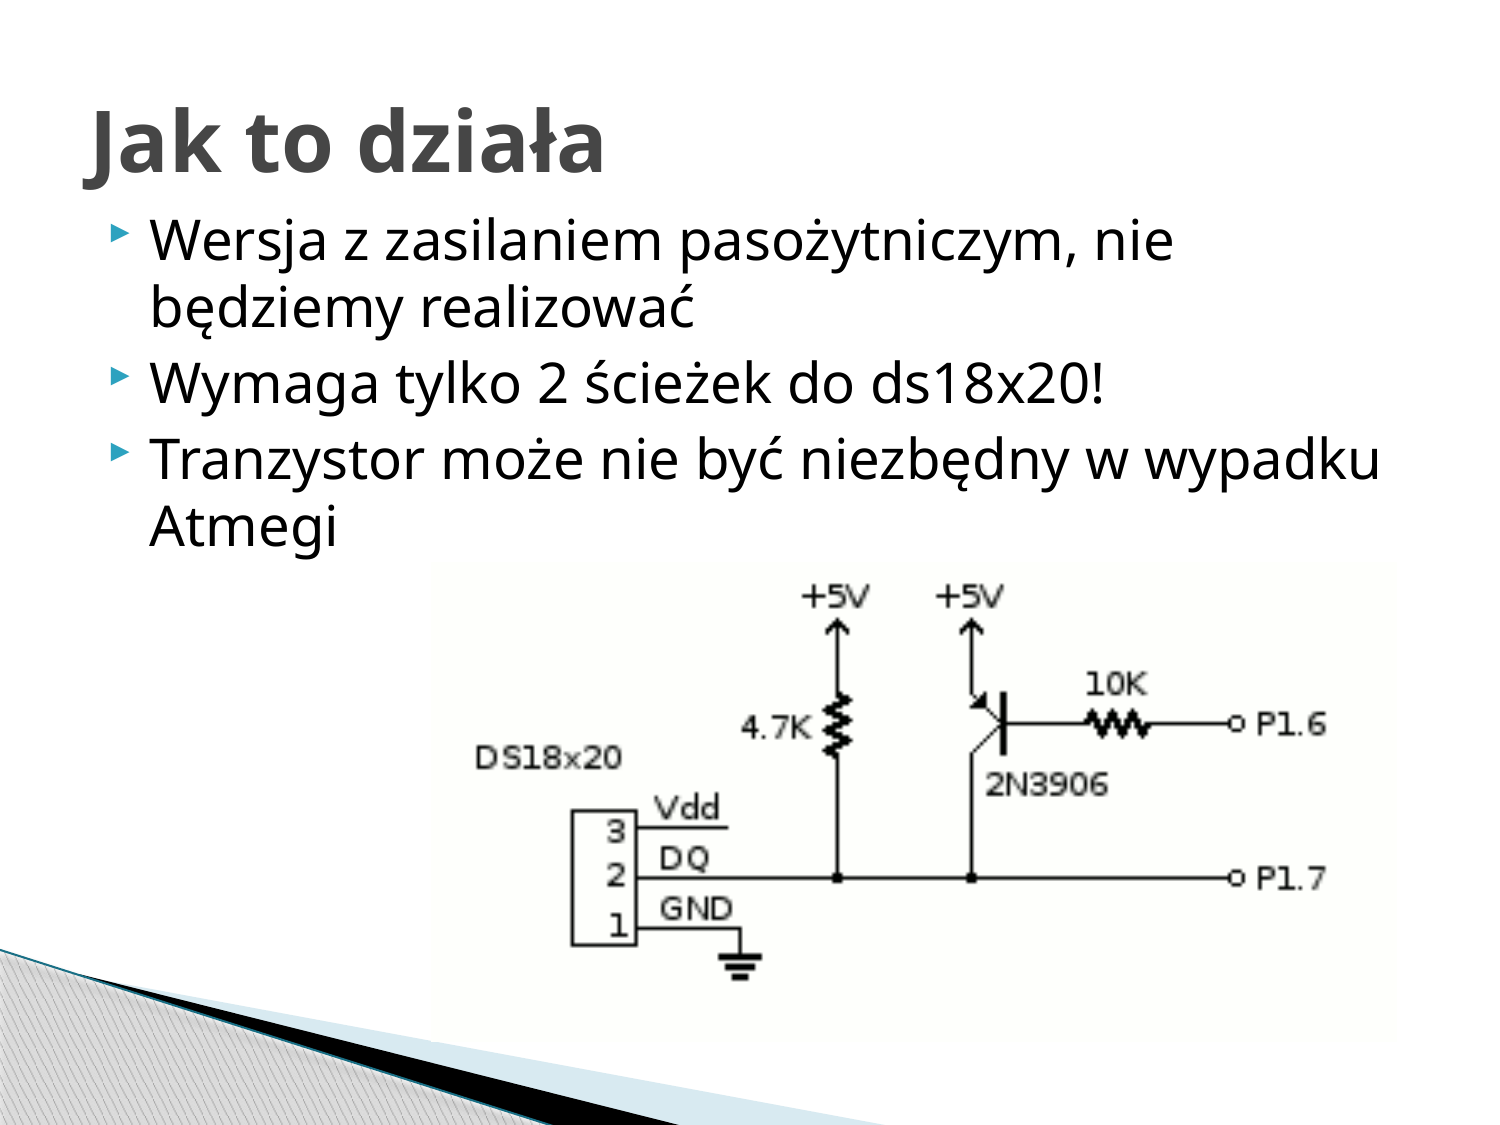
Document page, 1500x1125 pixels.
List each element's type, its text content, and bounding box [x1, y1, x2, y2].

title Jak to działa [75, 45, 1425, 233]
list Wersja z zasilaniem pasożytniczym, nie będziemy realizować Wymaga tylko 2 ścieżek do ds18x20! Tranzystor może nie być niezbędny w wypadku Atmegi [75, 233, 1425, 986]
picture [430, 562, 1397, 1042]
